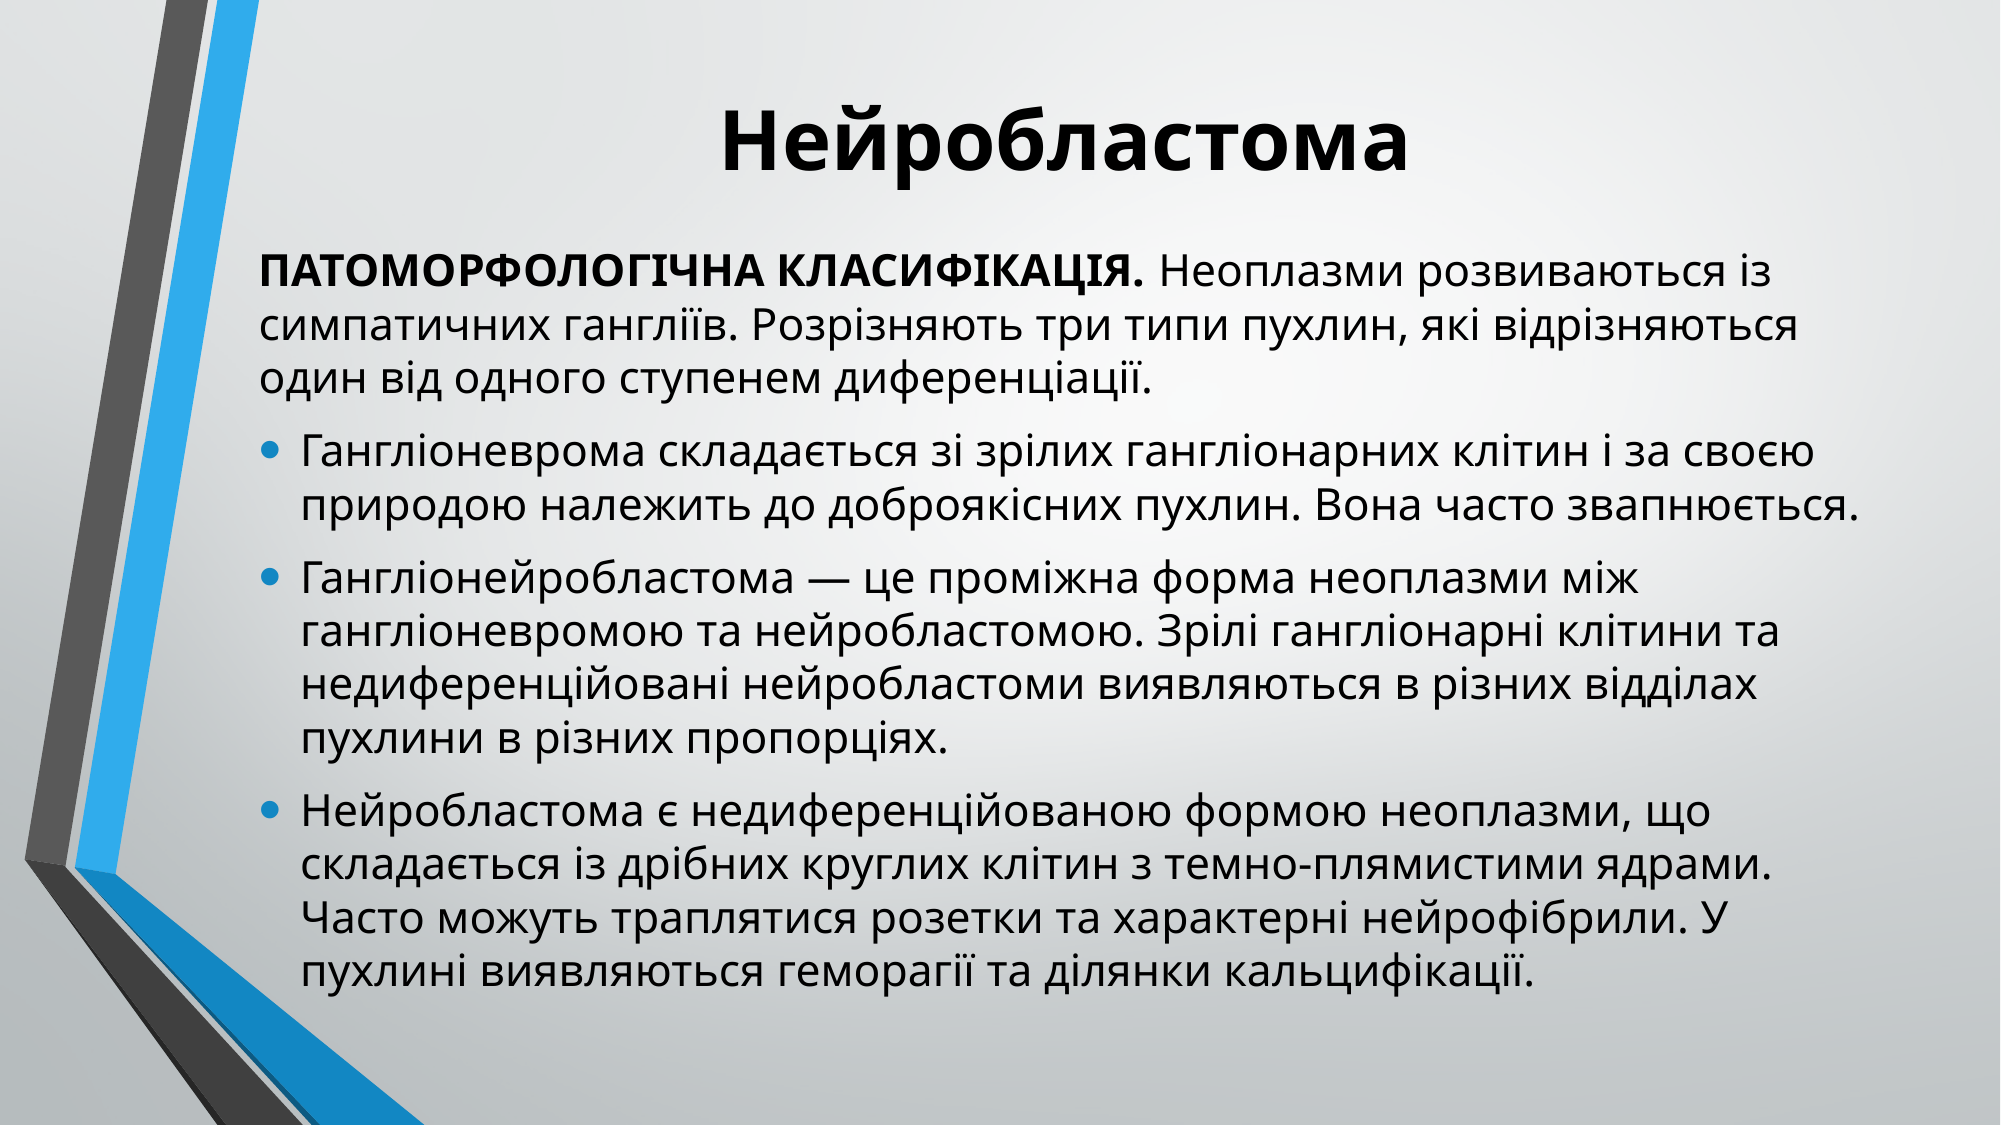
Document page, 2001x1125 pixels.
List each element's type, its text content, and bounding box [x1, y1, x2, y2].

list ПАТОМОРФОЛОГІЧНА КЛАСИФІКАЦІЯ. Неоплазми розвиваються із симпатичних гангліїв. Розрізняють три типи пухлин, які відрізняються один від одного ступенем диференціації. Гангліоневрома складається зі зрілих гангліонарних клітин і за своєю природою належить до доброякісних пухлин. Вона часто звапнюється. Гангліонейробластома — це проміжна форма неоплазми між гангліоневромою та нейробластомою. Зрілі гангліонарні клітини та недиференційовані нейробластоми виявляються в різних відділах пухлини в різних пропорціях. Нейробластома є недиференційованою формою неоплазми, що складається із дрібних круглих клітин з темно-плямистими ядрами. Часто можуть траплятися розетки та характерні нейрофібрили. У пухлині виявляються геморагії та ділянки кальцифікації. [243, 207, 1887, 1031]
title Нейробластома [243, 68, 1887, 207]
